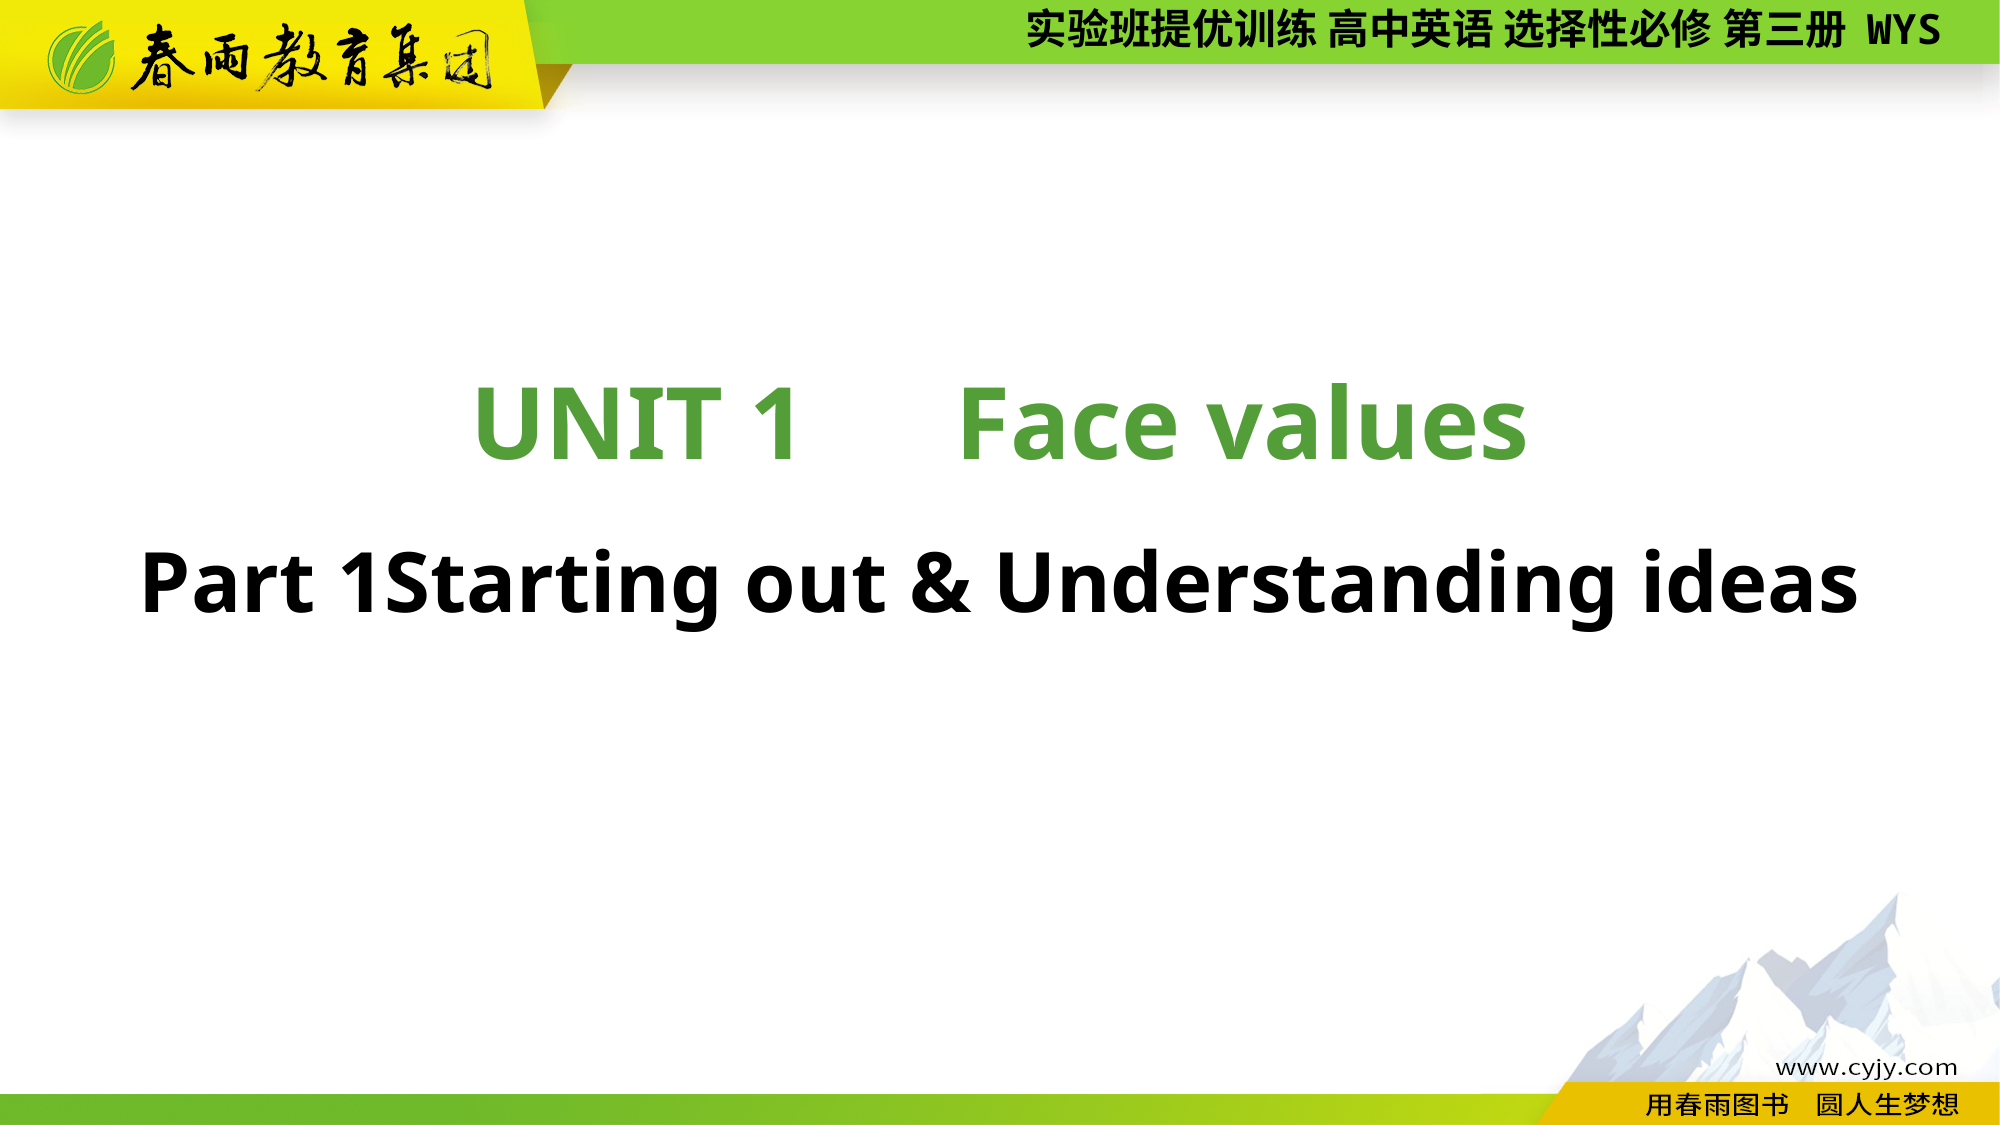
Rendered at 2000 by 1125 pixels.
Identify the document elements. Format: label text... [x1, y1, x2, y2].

text_box UNIT 1 Face values Part 1Starting out & Understanding ideas [54, 291, 1946, 637]
picture [0, 0, 2000, 1125]
